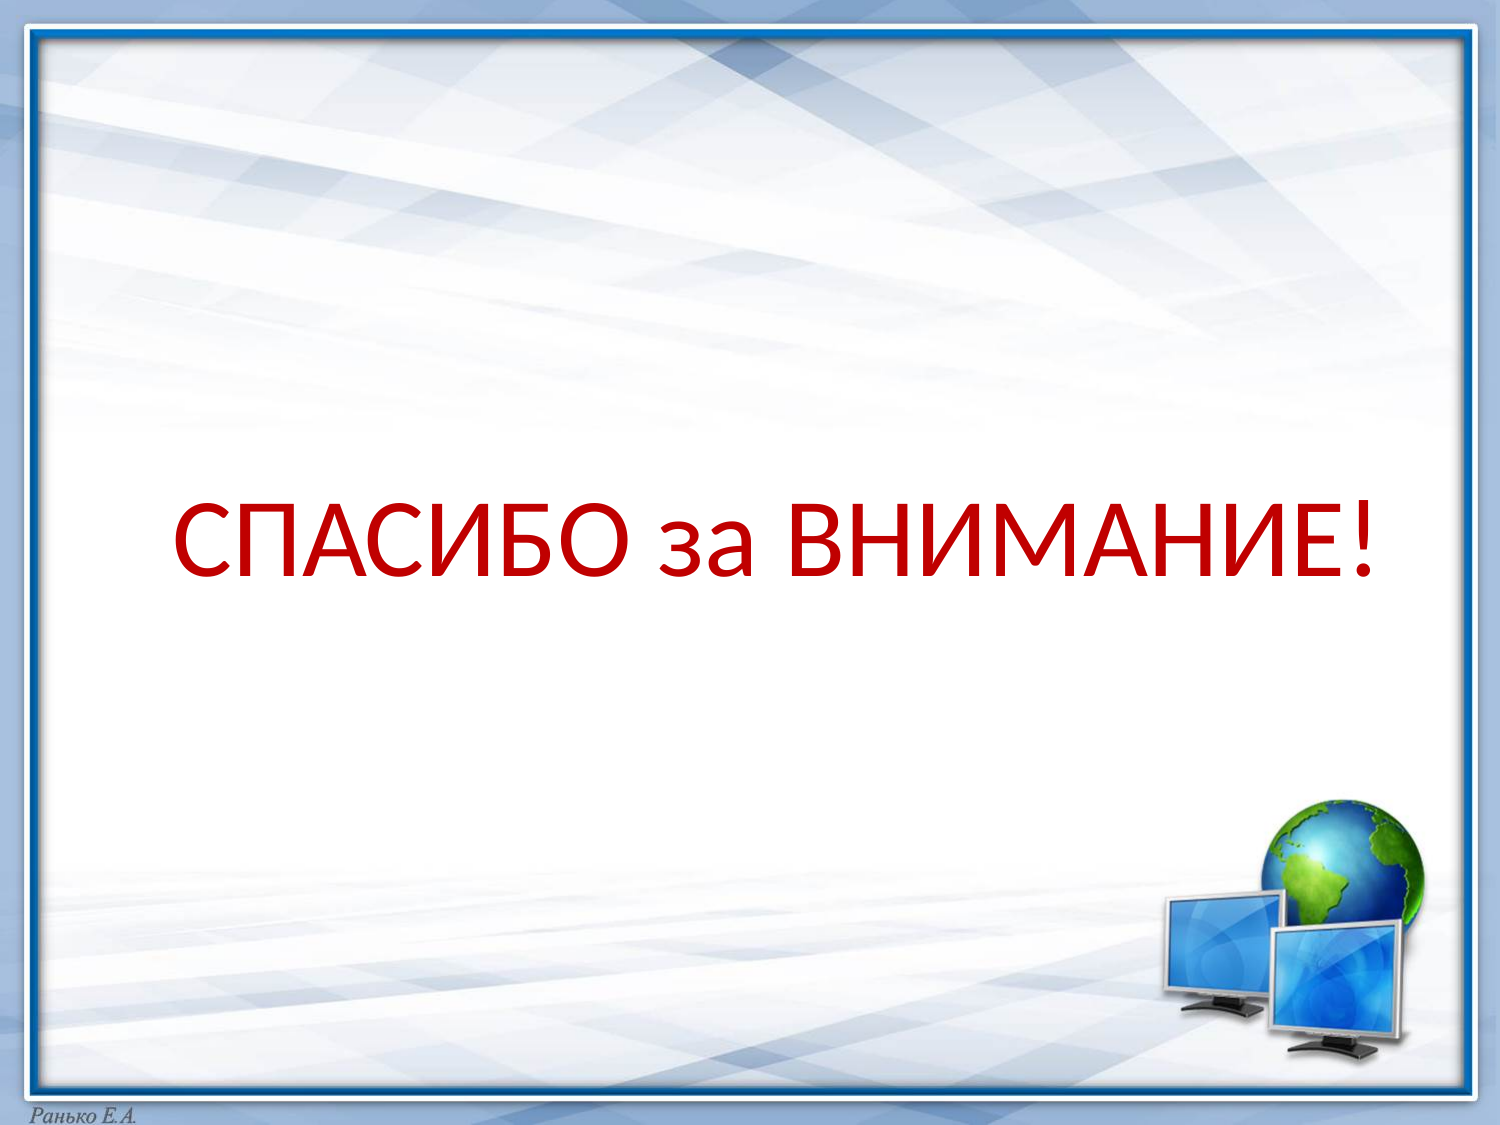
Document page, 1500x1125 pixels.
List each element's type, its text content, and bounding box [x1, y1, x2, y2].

text_box СПАСИБО за ВНИМАНИЕ! [158, 456, 1399, 607]
picture [0, 0, 1500, 1125]
